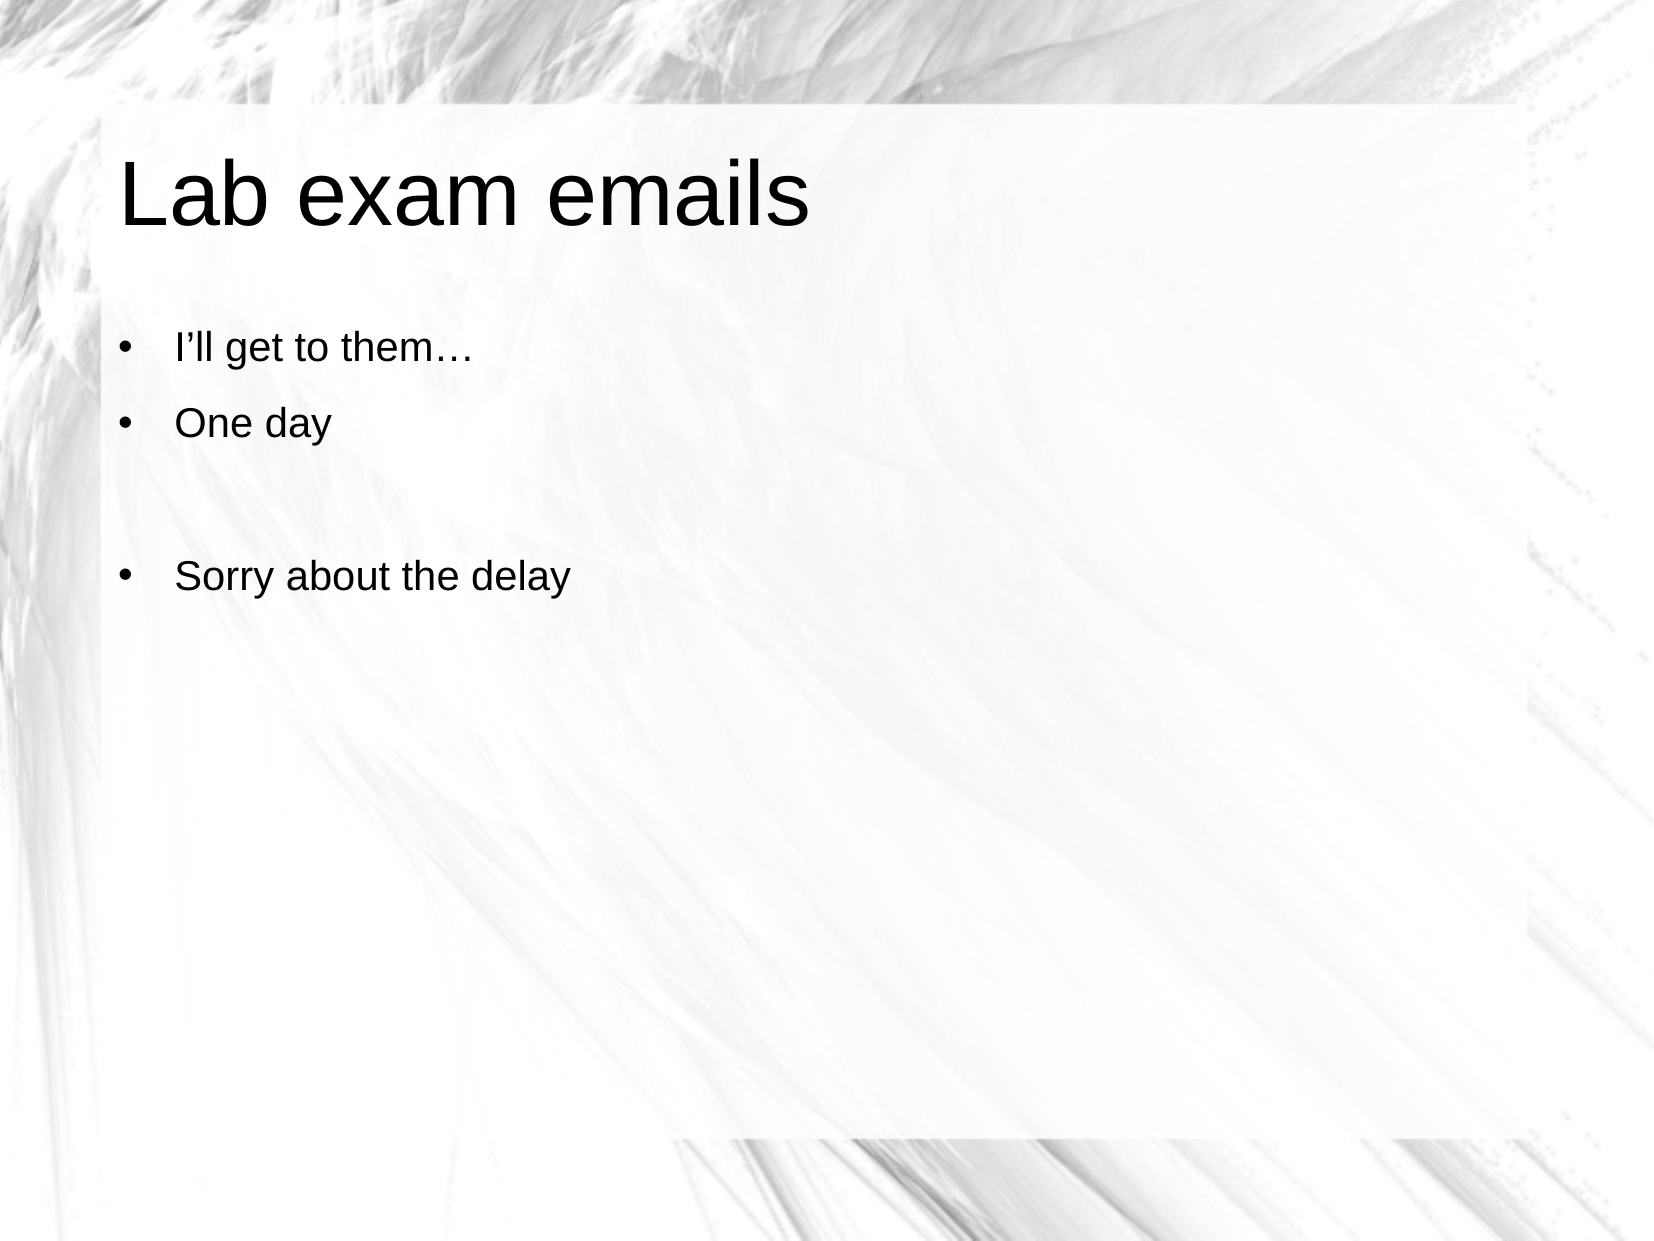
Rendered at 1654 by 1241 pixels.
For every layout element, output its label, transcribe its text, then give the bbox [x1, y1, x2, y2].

title Lab exam emails [118, 112, 1504, 278]
list I’ll get to them… One day Sorry about the delay [118, 319, 1571, 1102]
picture [0, 0, 1654, 1241]
